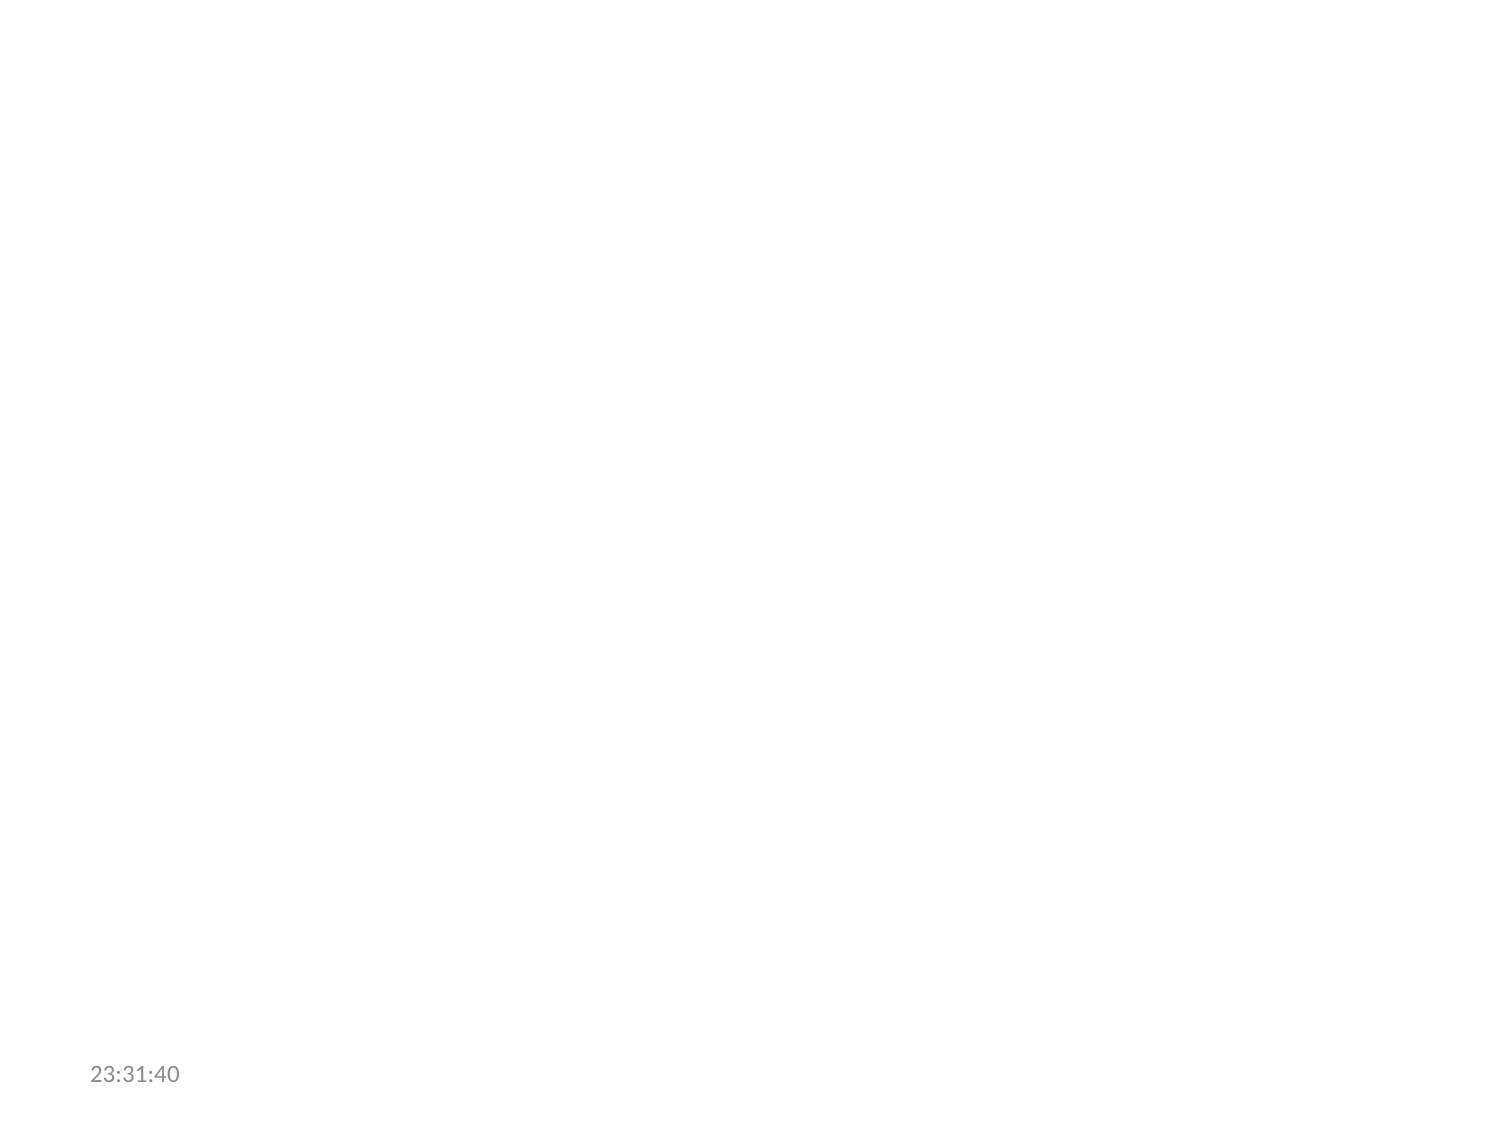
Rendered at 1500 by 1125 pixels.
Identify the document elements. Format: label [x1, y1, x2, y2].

slide_number [75, 1042, 425, 1103]
